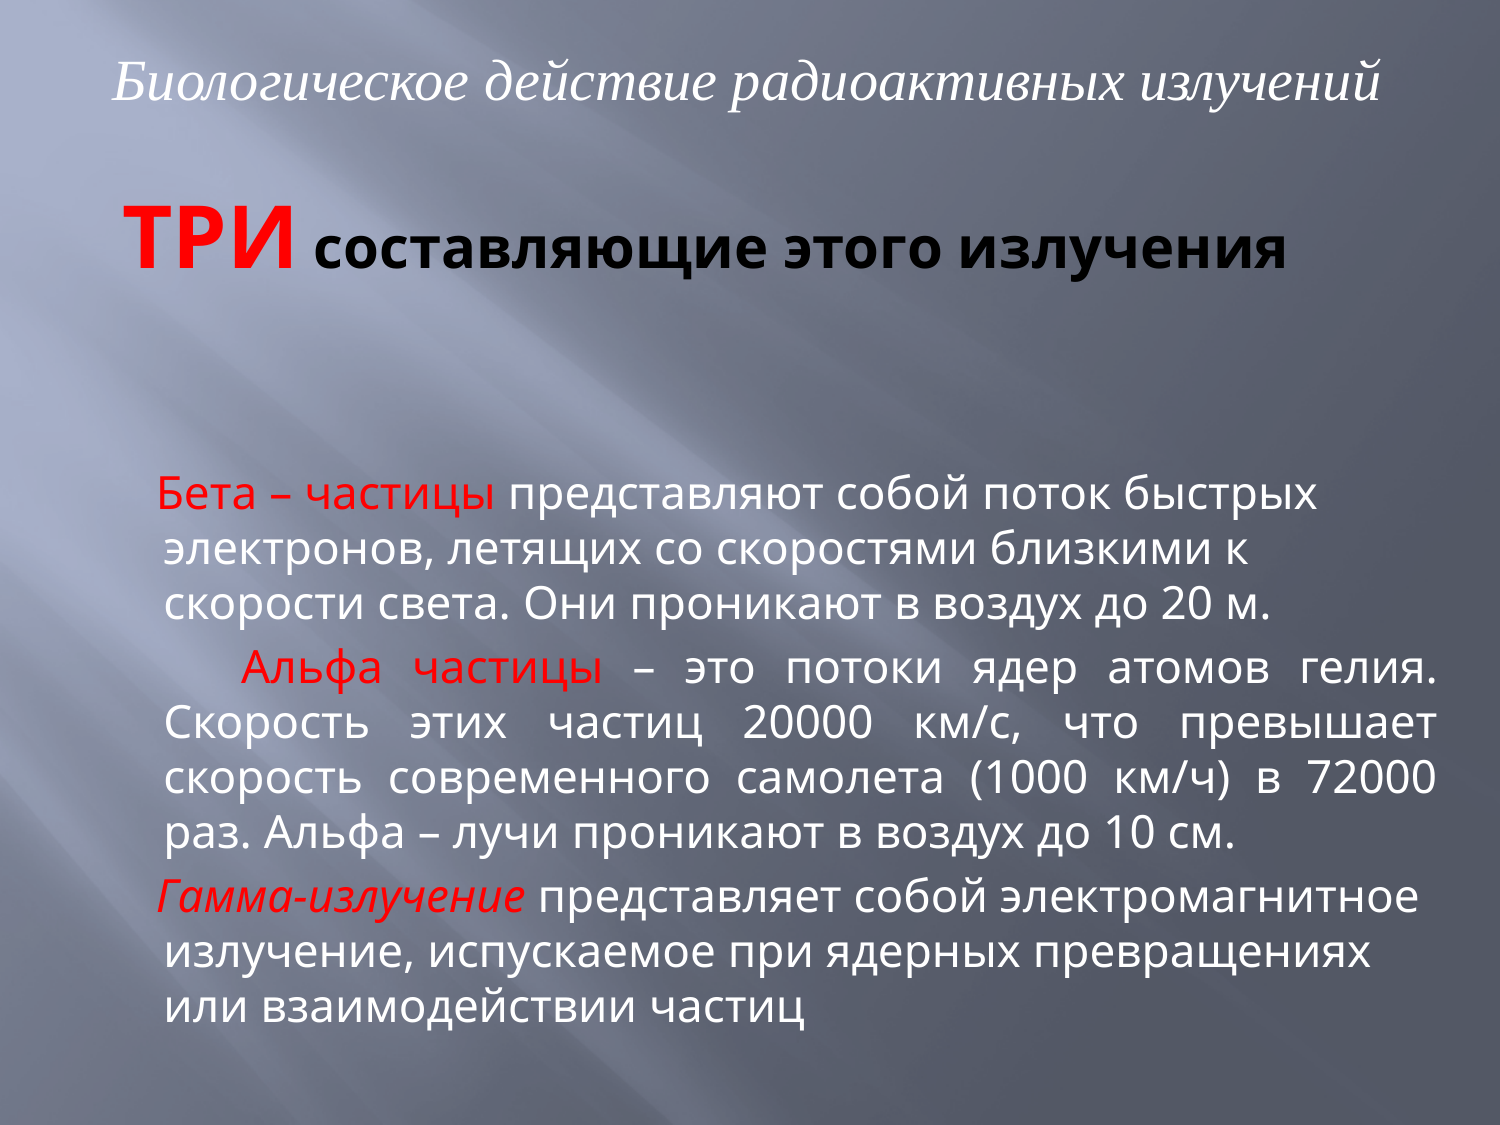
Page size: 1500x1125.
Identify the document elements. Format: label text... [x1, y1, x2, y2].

title ТРИ составляющие этого излучения [93, 93, 1319, 305]
text_box Биологическое действие радиоактивных излучений [35, 35, 1454, 82]
list Бета – частицы представляют собой поток быстрых электронов, летящих со скоростями близкими к скорости света. Они проникают в воздух до 20 м. Альфа частицы – это потоки ядер атомов гелия. Скорость этих частиц 20000 км/с, что превышает скорость современного самолета (1000 км/ч) в 72000 раз. Альфа – лучи проникают в воздух до 10 см. Гамма-излучение представляет собой электромагнитное излучение, испускаемое при ядерных превращениях или взаимодействии частиц [58, 328, 1454, 1090]
